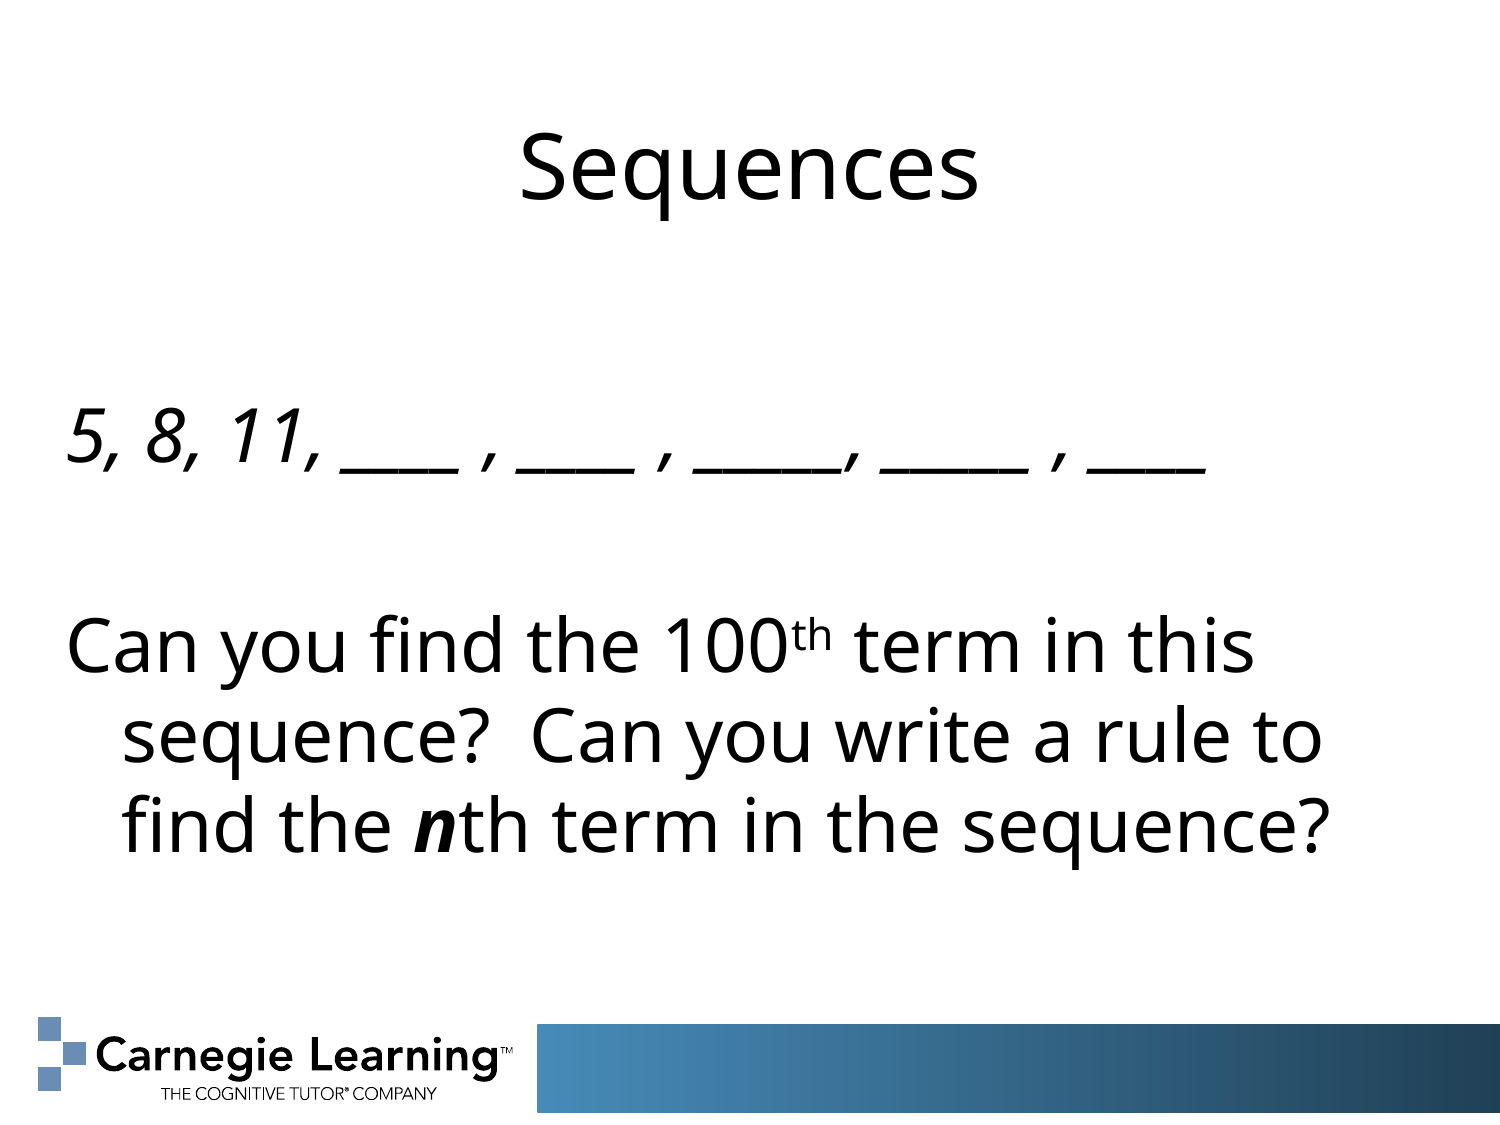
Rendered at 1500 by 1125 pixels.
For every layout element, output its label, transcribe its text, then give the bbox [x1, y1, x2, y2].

title Sequences [74, 24, 1426, 274]
list 5, 8, 11, ____ , ____ , _____, _____ , ____ Can you find the 100th term in this sequence? Can you write a rule to find the nth term in the sequence? [49, 274, 1476, 826]
